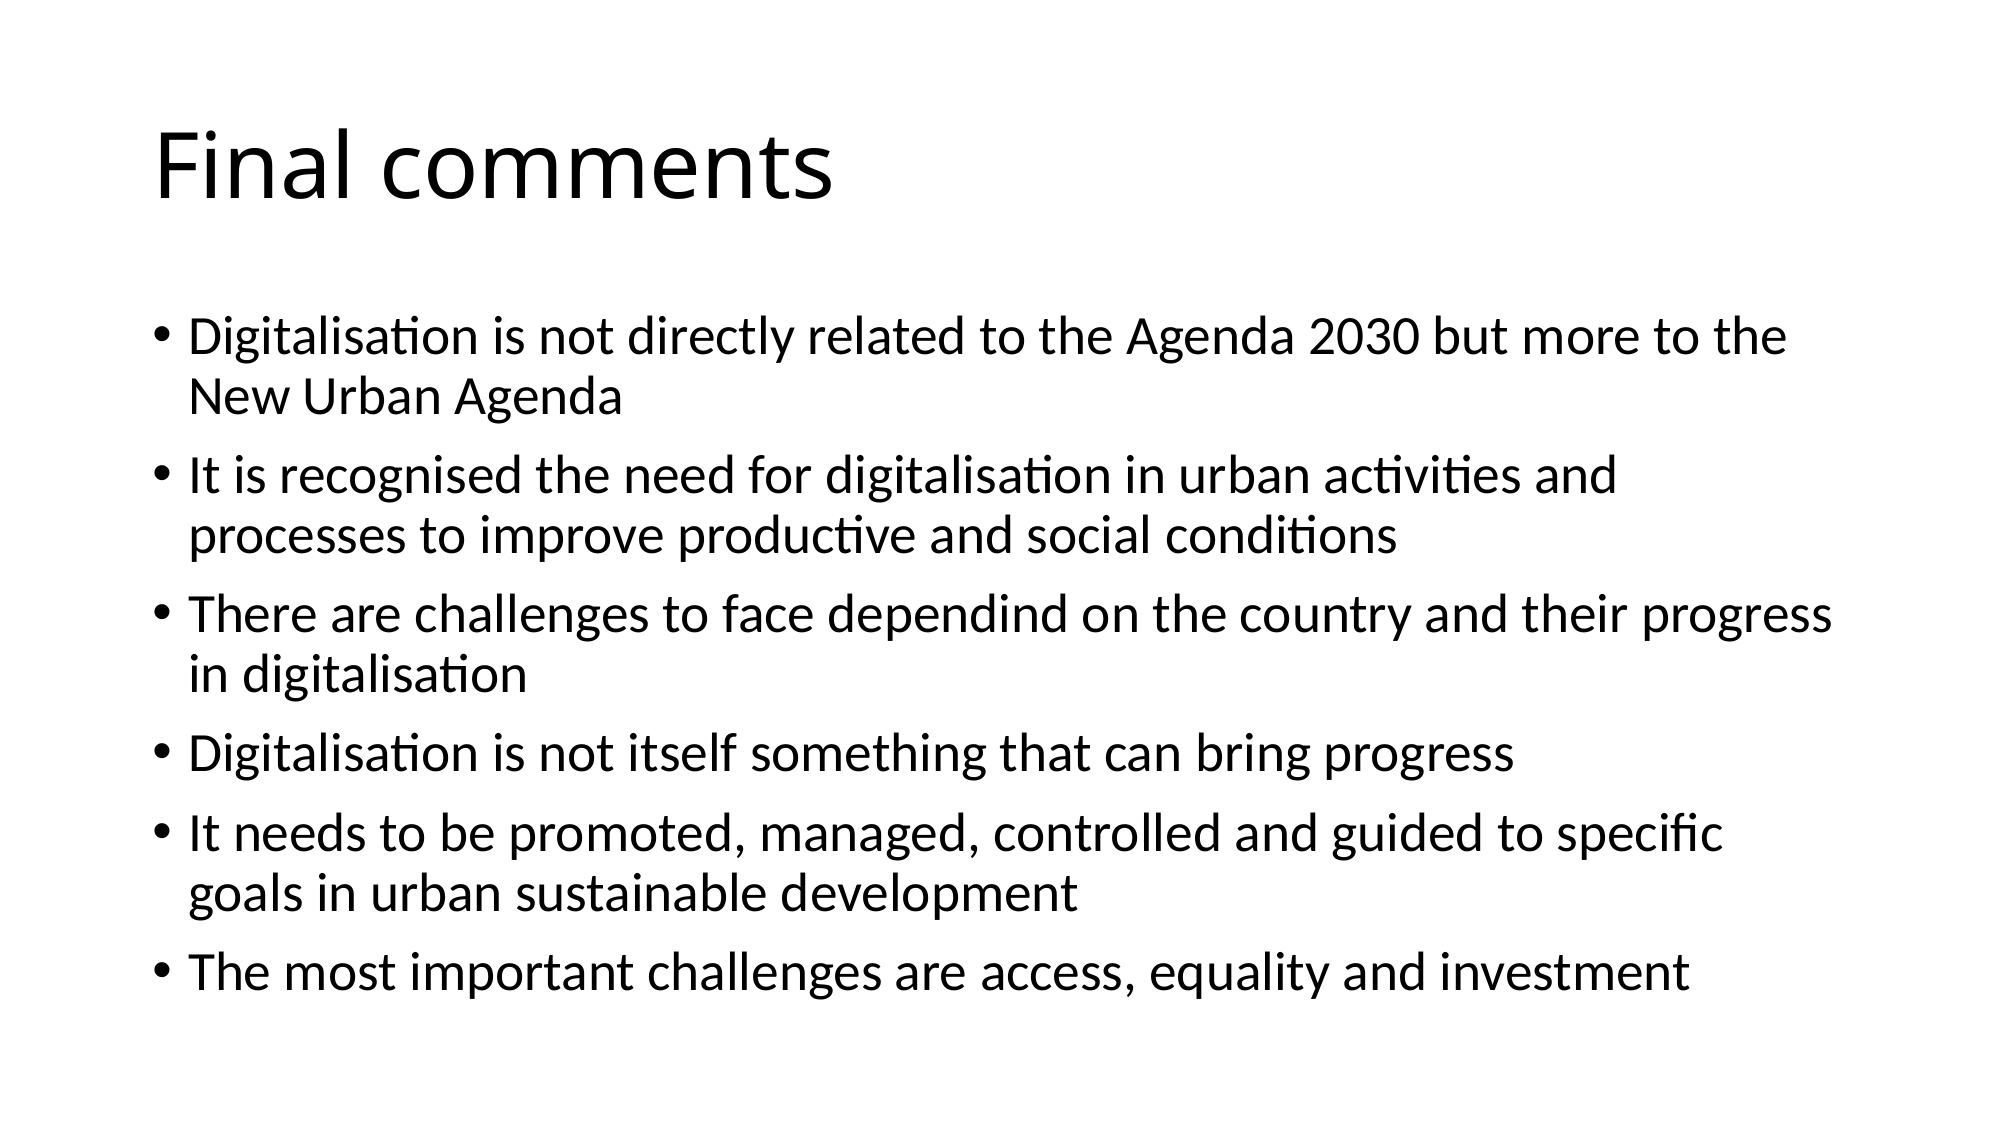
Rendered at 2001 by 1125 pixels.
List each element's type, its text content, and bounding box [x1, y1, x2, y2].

title Final comments [137, 59, 1863, 278]
list Digitalisation is not directly related to the Agenda 2030 but more to the New Urban Agenda It is recognised the need for digitalisation in urban activities and processes to improve productive and social conditions There are challenges to face dependind on the country and their progress in digitalisation Digitalisation is not itself something that can bring progress It needs to be promoted, managed, controlled and guided to specific goals in urban sustainable development The most important challenges are access, equality and investment [137, 299, 1863, 1014]
